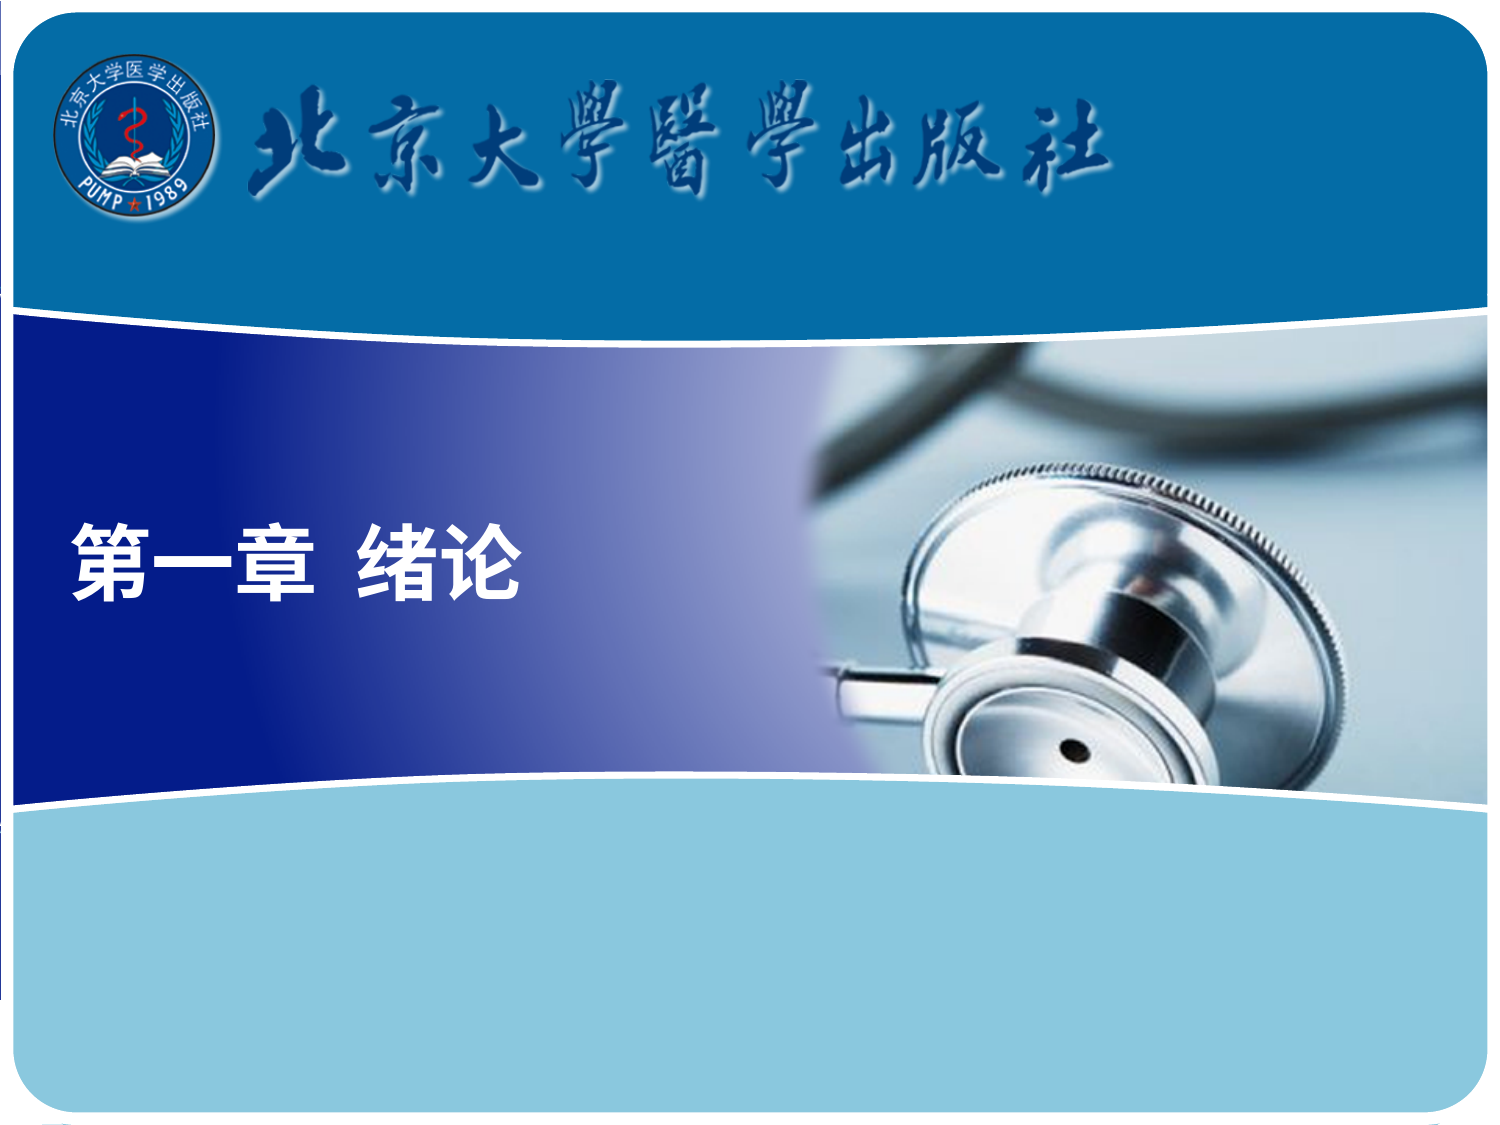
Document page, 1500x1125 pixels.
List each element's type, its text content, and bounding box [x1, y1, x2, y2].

picture [14, 315, 1487, 805]
picture [53, 54, 1117, 225]
title 第一章 绪论 [52, 373, 762, 749]
